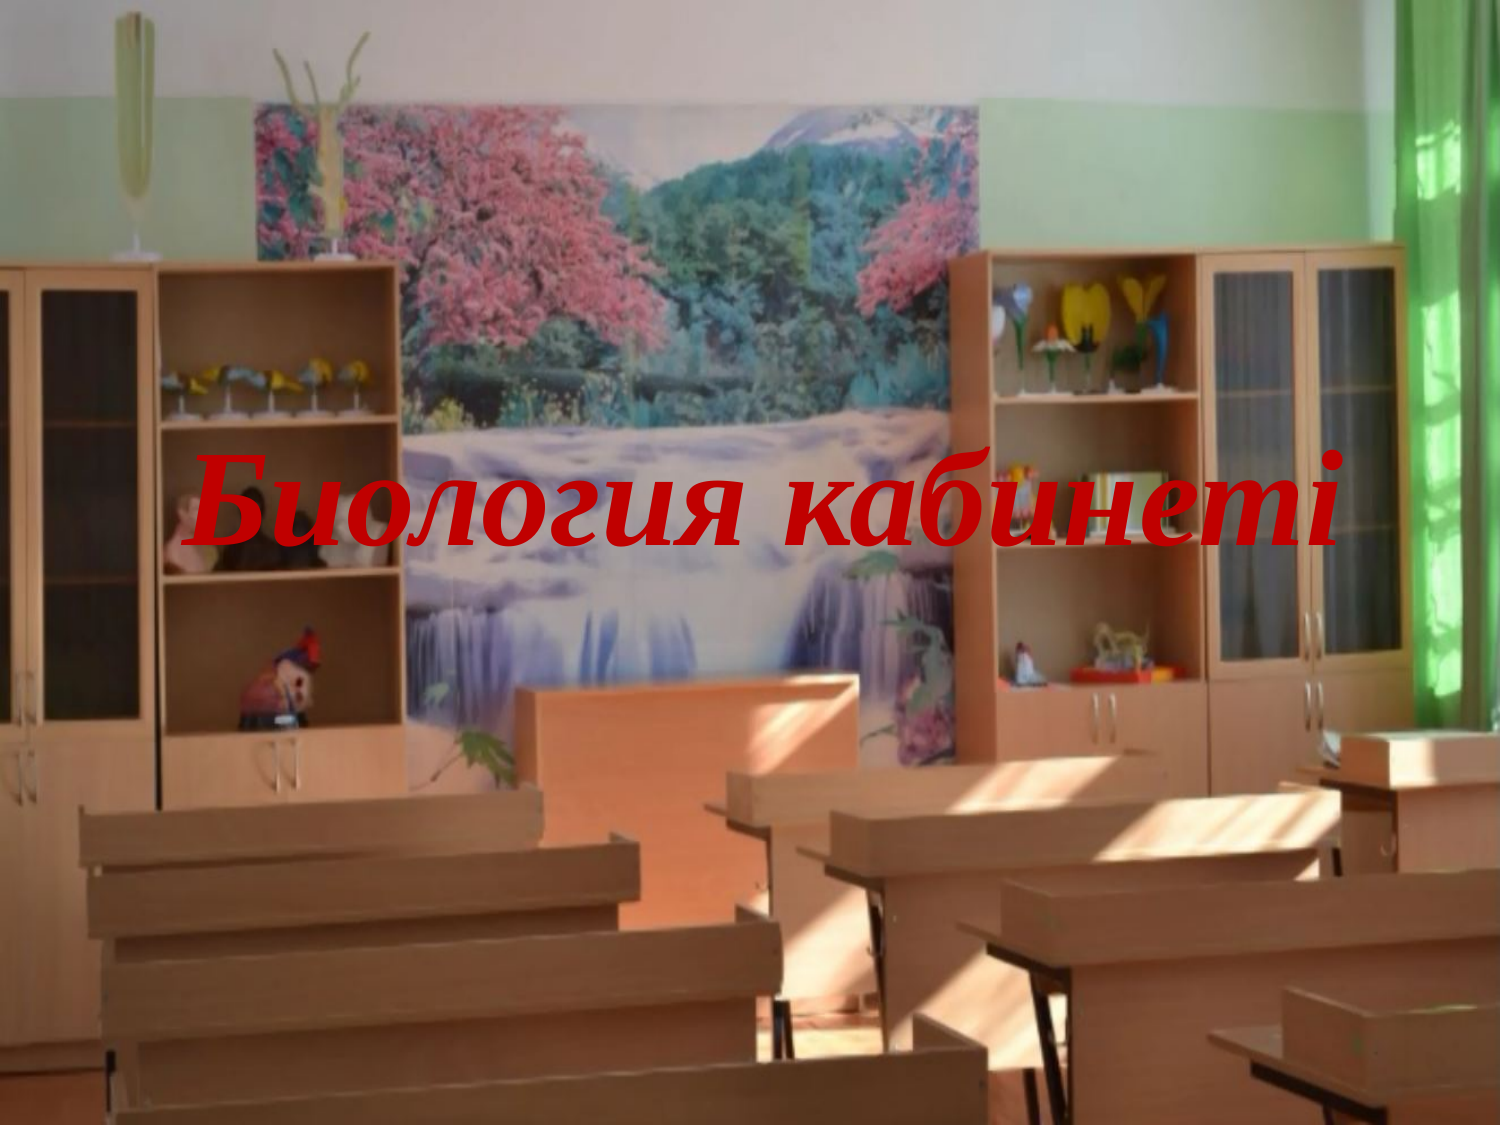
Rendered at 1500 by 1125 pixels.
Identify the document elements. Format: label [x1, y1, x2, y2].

list [0, 0, 1500, 1125]
